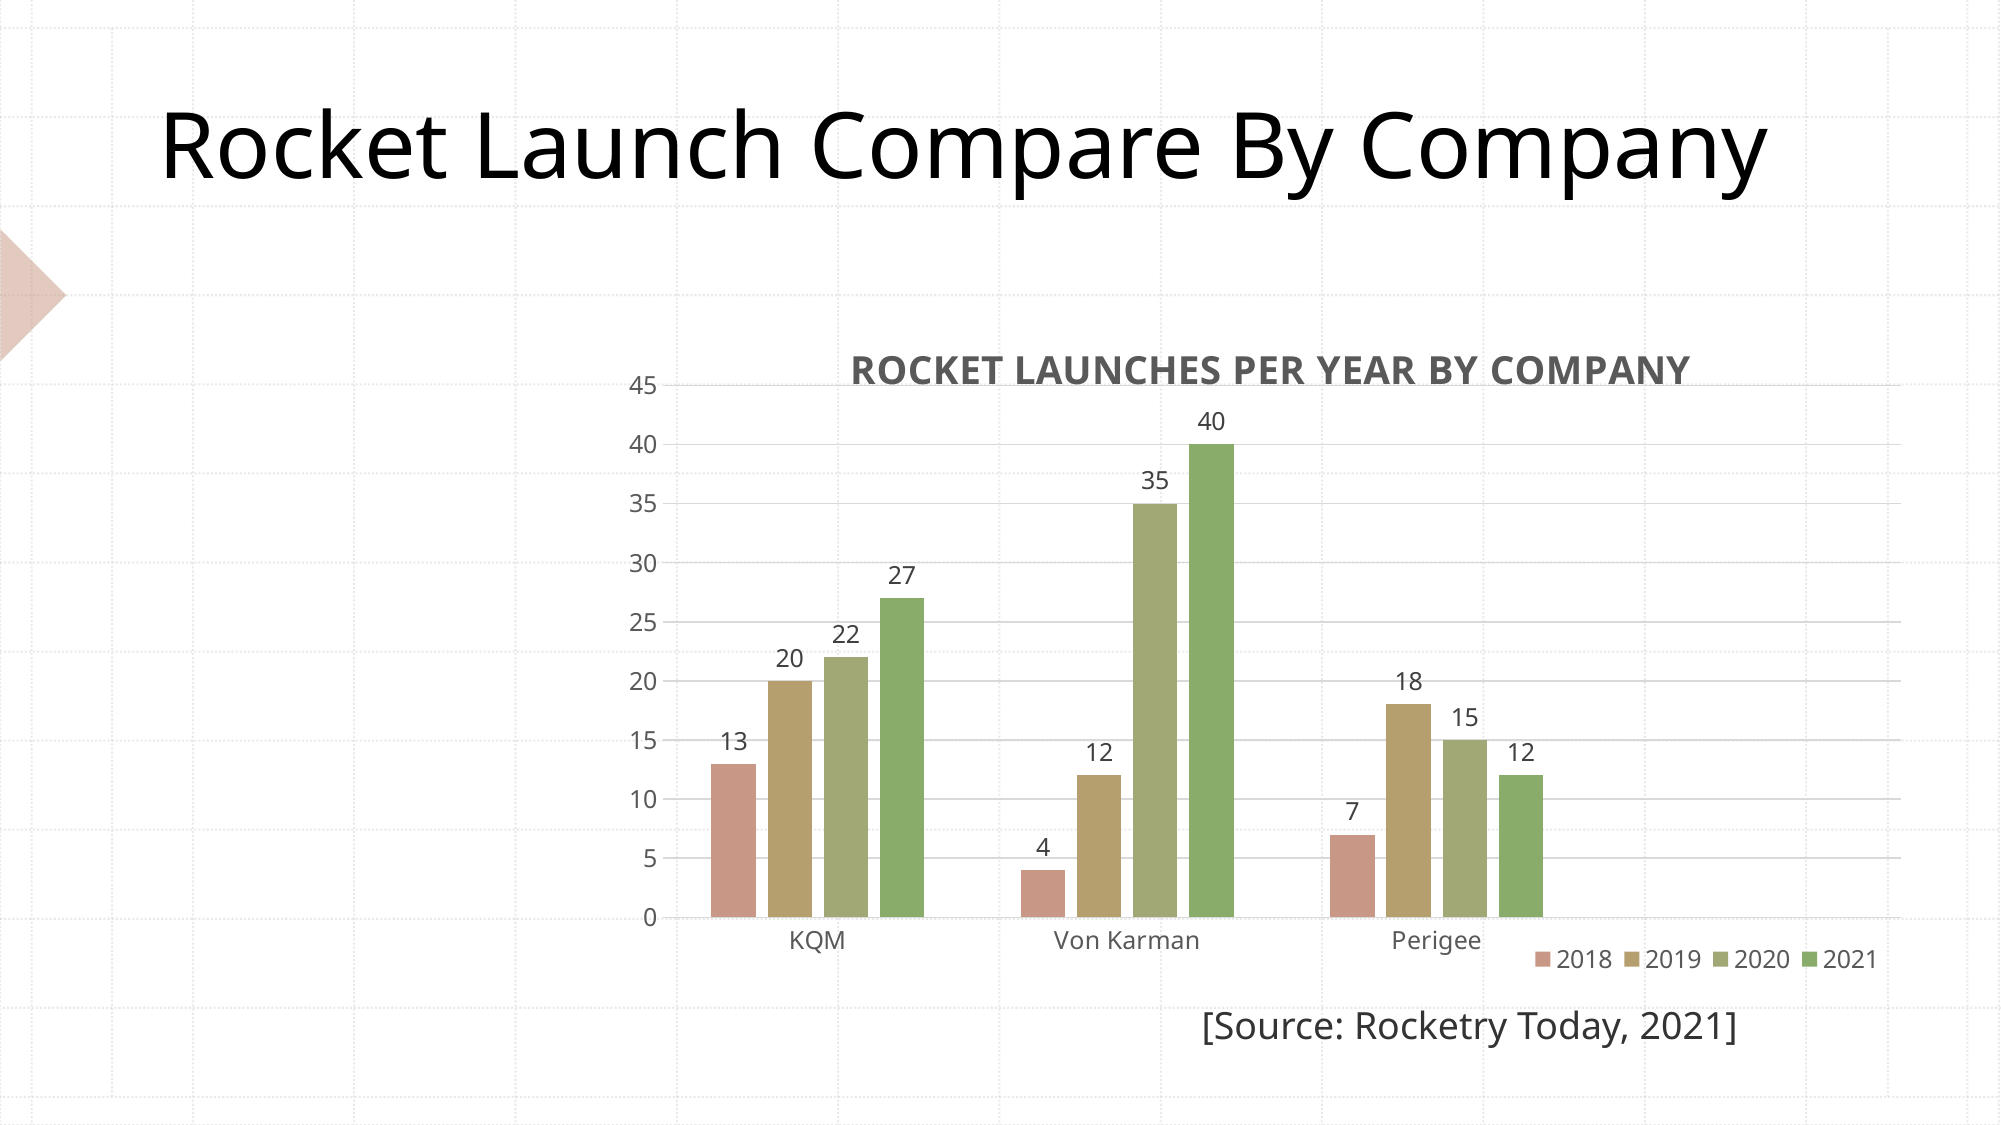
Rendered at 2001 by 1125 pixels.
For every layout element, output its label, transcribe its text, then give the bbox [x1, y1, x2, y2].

text_box Rocket Launch Compare By Company [143, 79, 1802, 204]
text_box [Source: Rocketry Today, 2021] [1186, 994, 2000, 1125]
chart [604, 318, 1924, 995]
